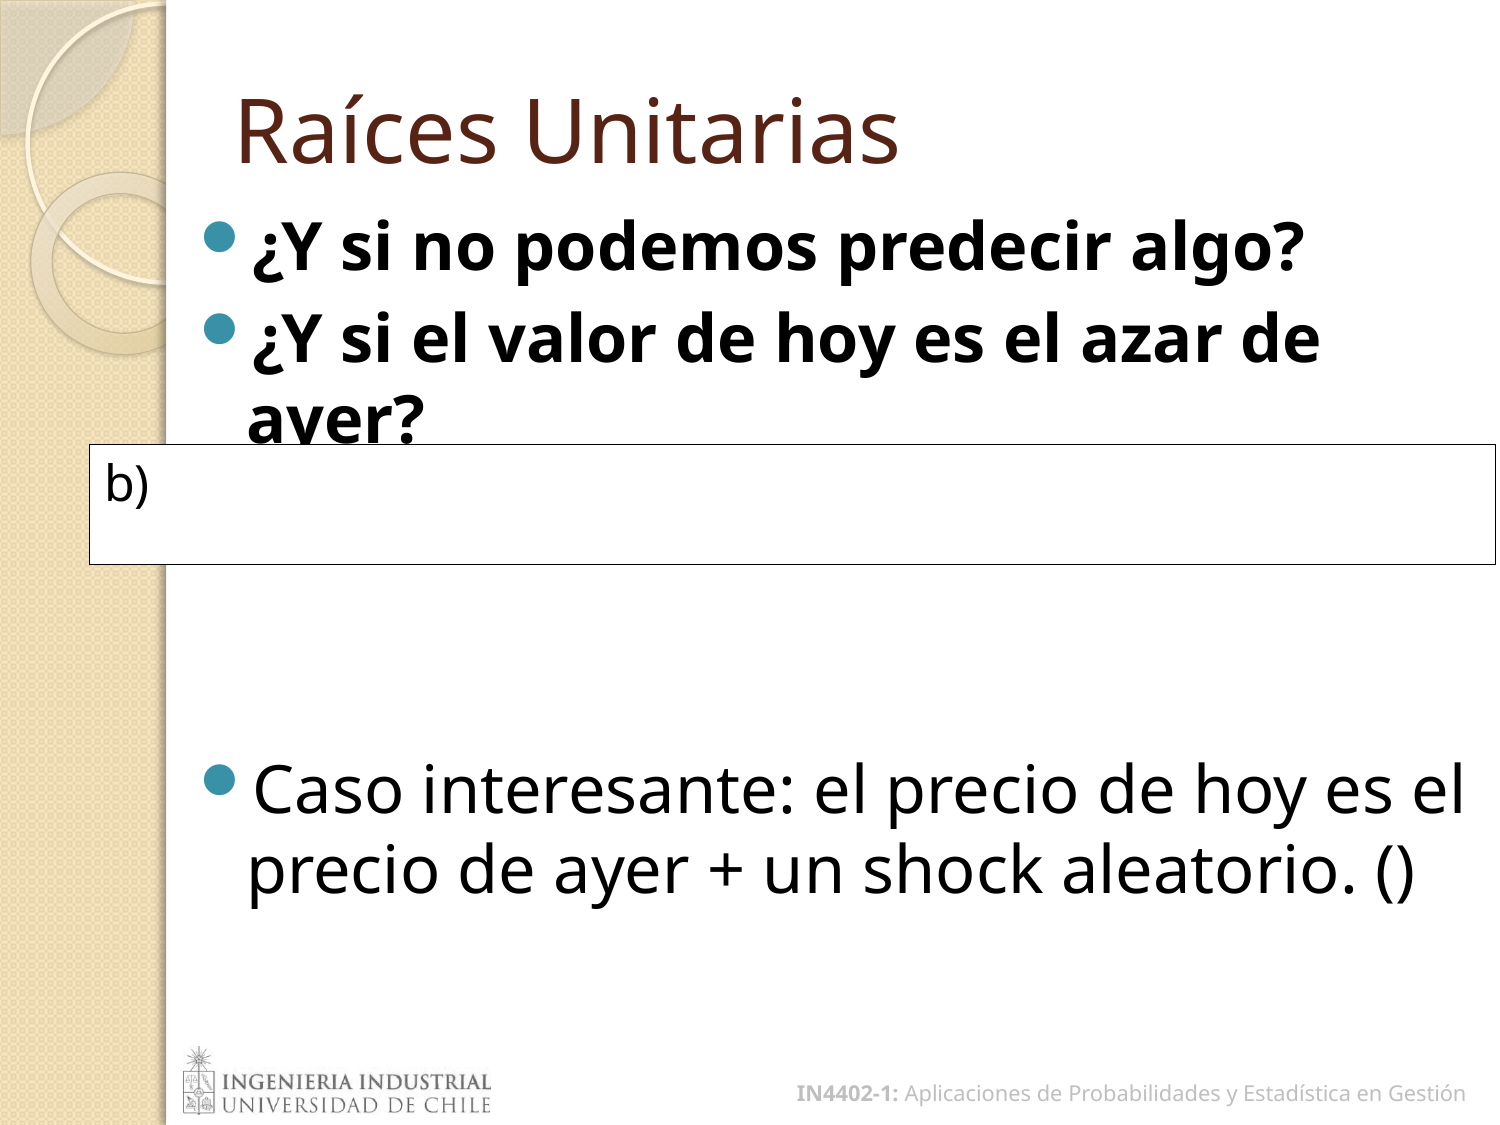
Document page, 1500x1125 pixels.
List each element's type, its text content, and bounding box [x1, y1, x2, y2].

picture [183, 1046, 491, 1115]
title Raíces Unitarias [219, 33, 1450, 222]
